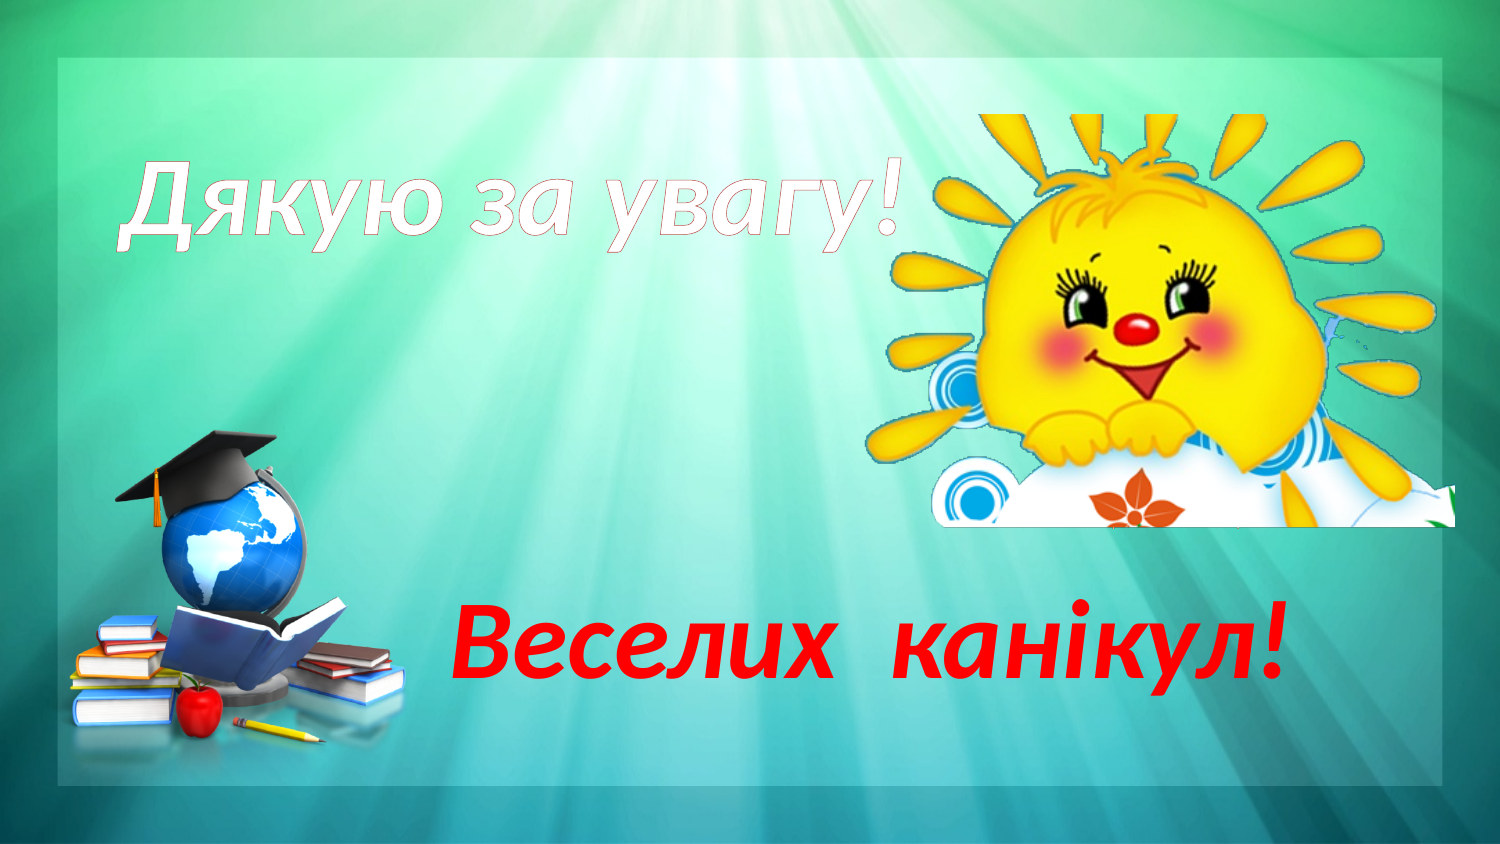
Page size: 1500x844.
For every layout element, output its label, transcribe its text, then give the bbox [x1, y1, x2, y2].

text_box Дякую за увагу! [103, 114, 831, 265]
text_box Веселих канікул! [434, 558, 1309, 709]
picture [0, 0, 1500, 844]
